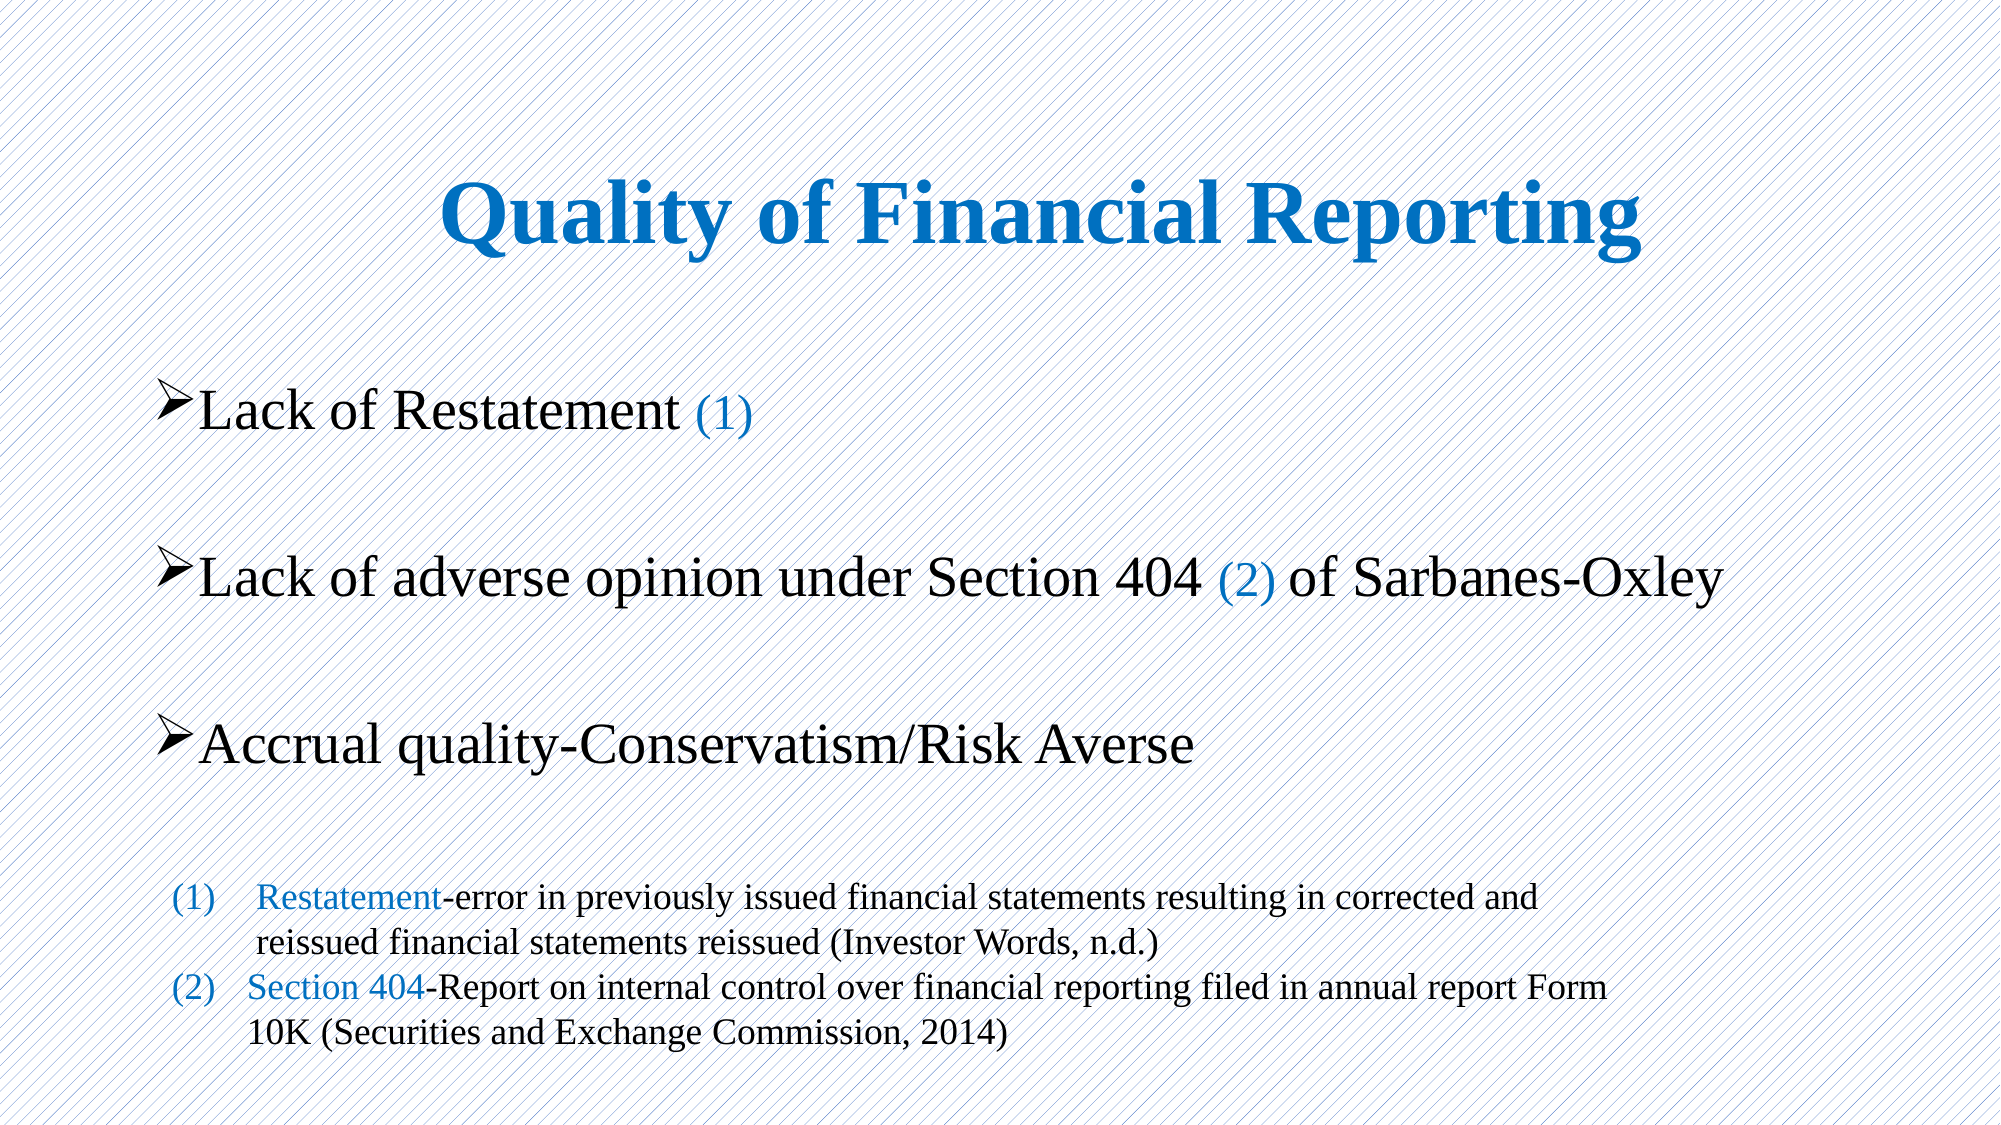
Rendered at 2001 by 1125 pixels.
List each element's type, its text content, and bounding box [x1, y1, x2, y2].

text_box [872, 1066, 1572, 1125]
title Quality of Financial Reporting [137, 59, 1863, 278]
text_box Restatement-error in previously issued financial statements resulting in corrected and reissued financial statements reissued (Investor Words, n.d.) Section 404-Report on internal control over financial reporting filed in annual report Form 10K (Securities and Exchange Commission, 2014) [157, 865, 1687, 1060]
list Lack of Restatement (1) Lack of adverse opinion under Section 404 (2) of Sarbanes-Oxley Accrual quality-Conservatism/Risk Averse [137, 371, 1863, 791]
